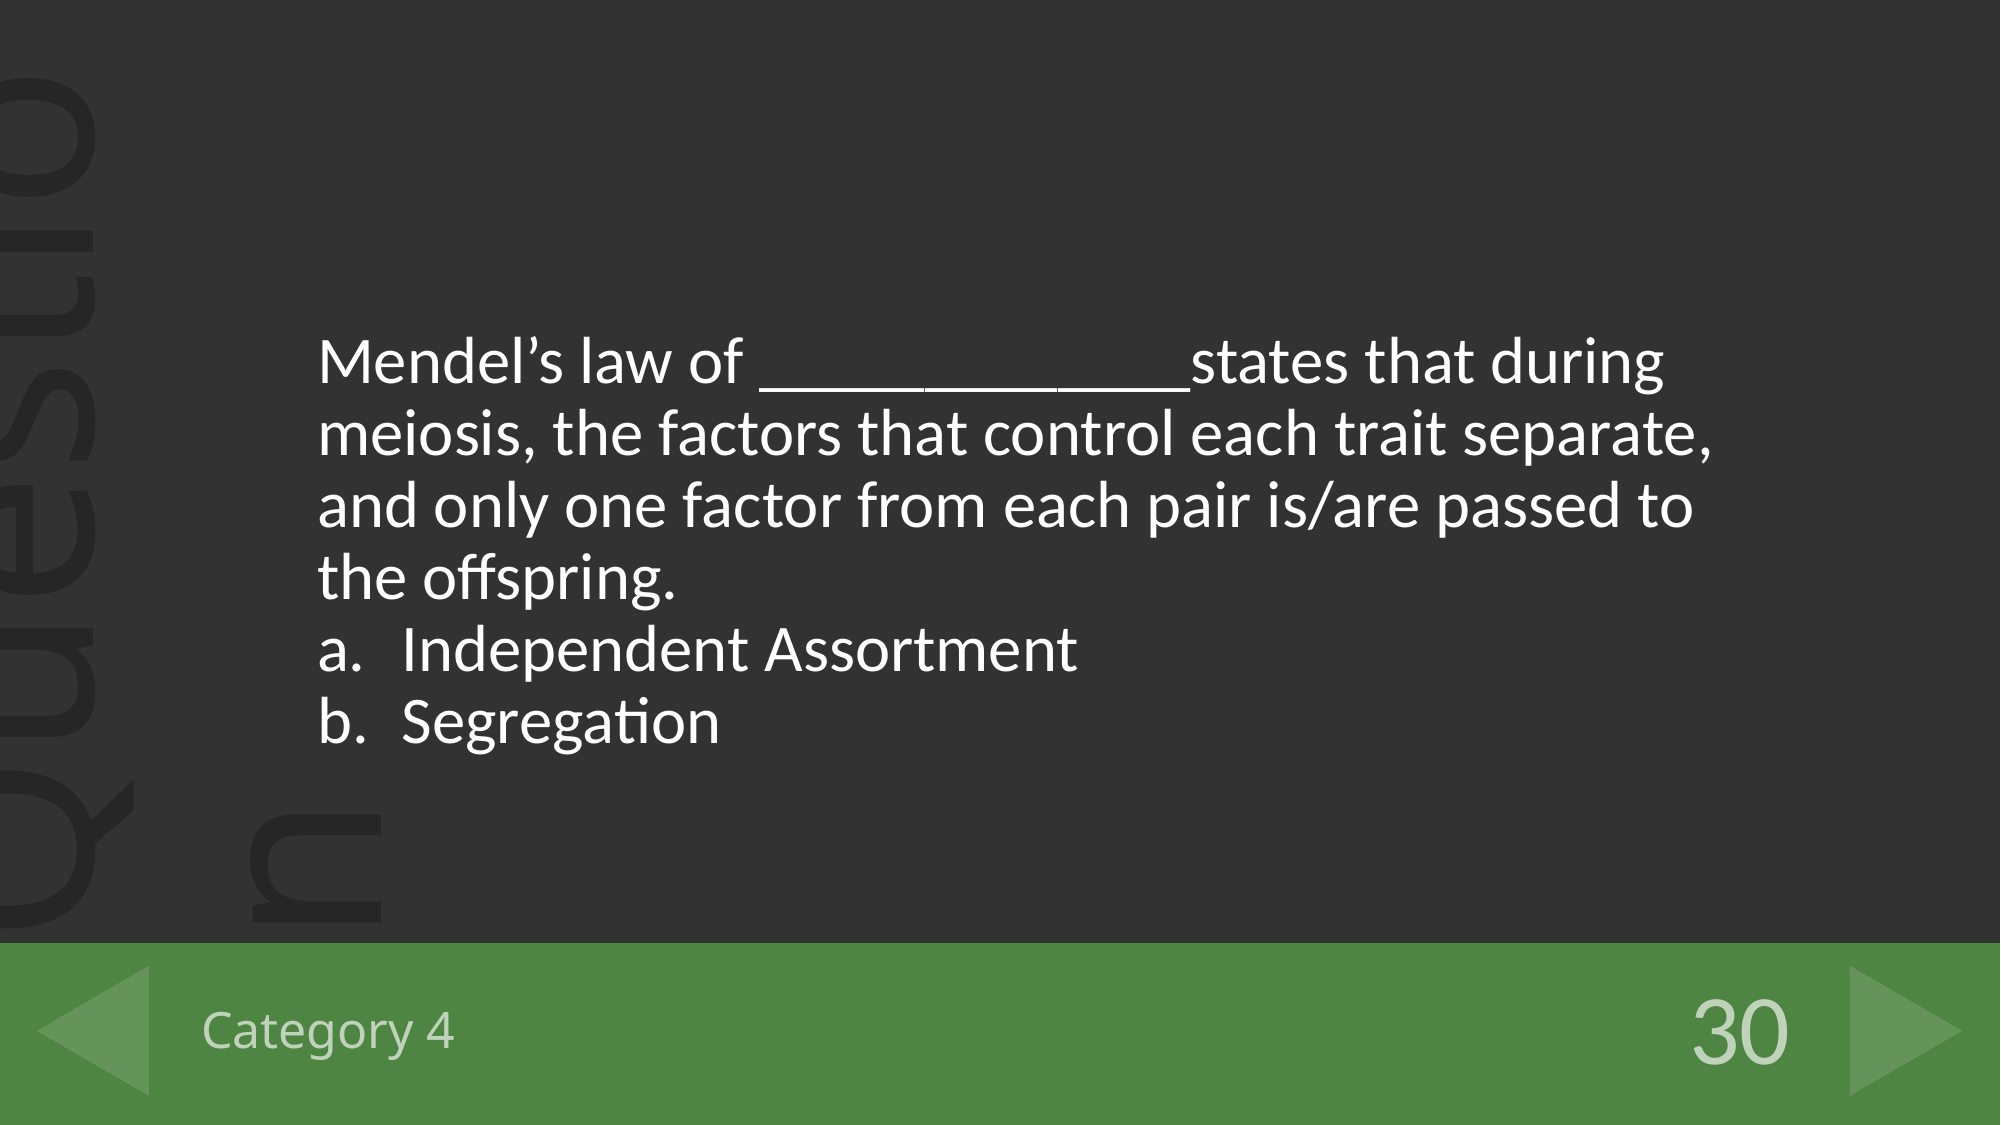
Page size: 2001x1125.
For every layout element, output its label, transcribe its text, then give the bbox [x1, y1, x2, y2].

list Mendel’s law of _____________states that during meiosis, the factors that control each trait separate, and only one factor from each pair is/are passed to the offspring. Independent Assortment Segregation [302, 307, 1760, 777]
list 30 [1494, 967, 1806, 1097]
title Category 4 [185, 967, 1494, 1097]
